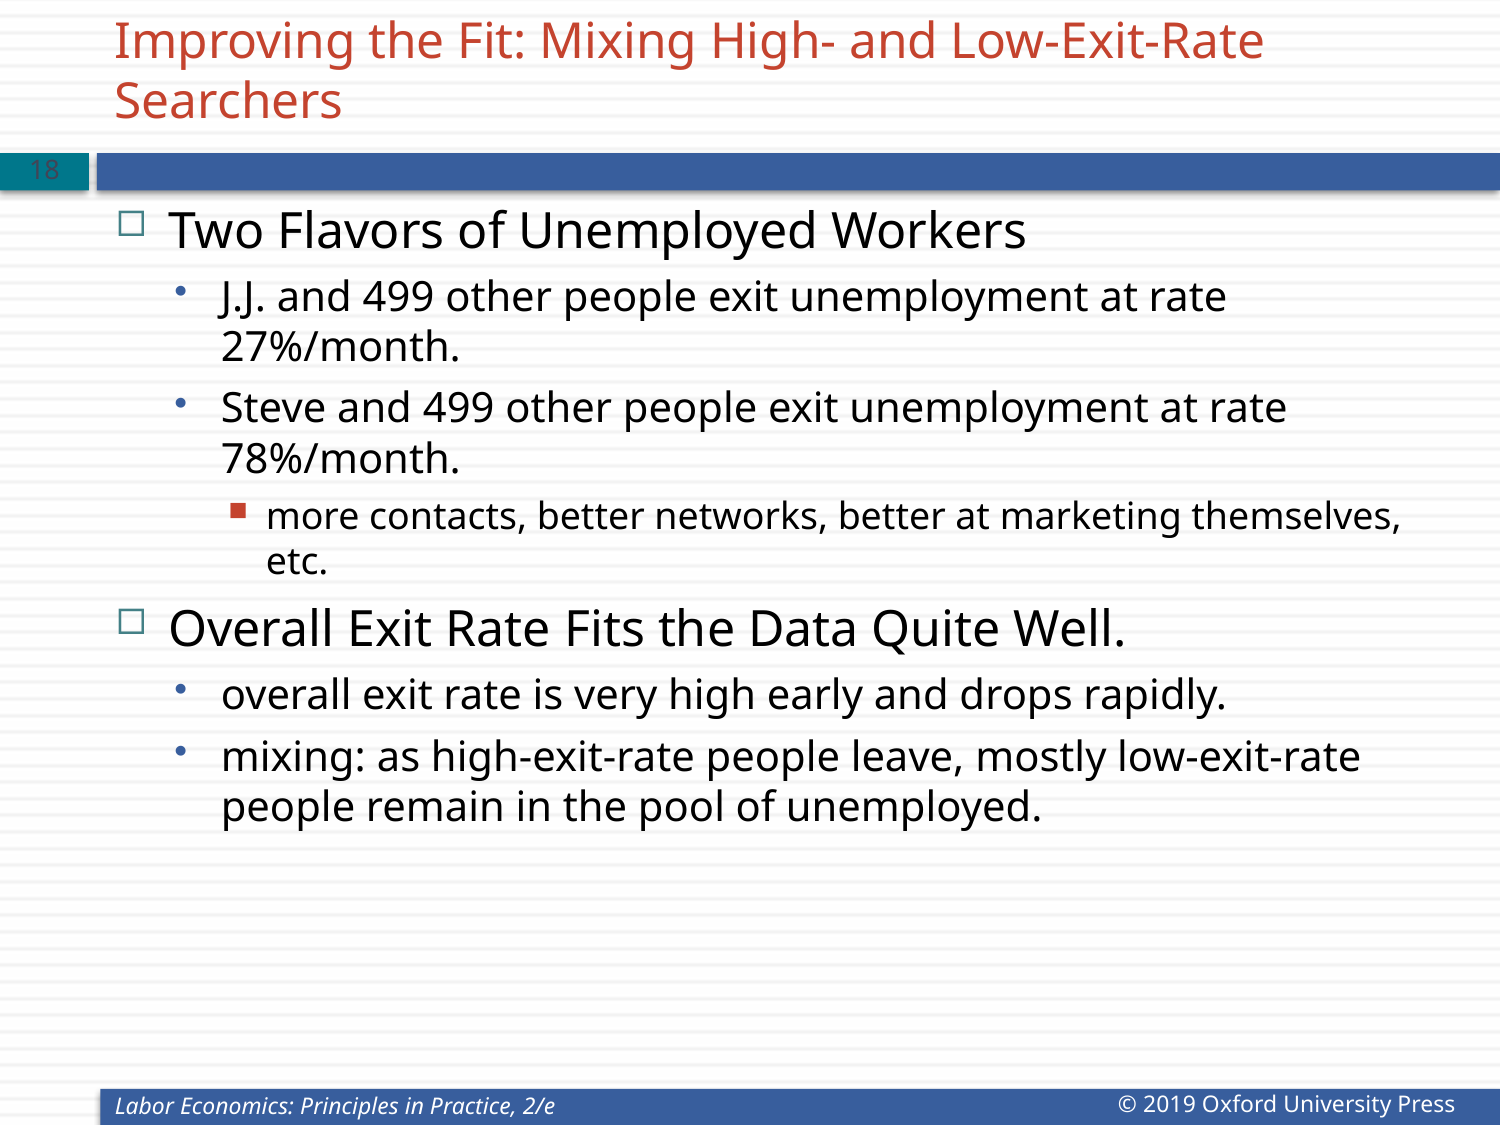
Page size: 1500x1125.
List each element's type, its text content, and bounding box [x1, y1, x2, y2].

footer © 2019 Oxford University Press [825, 1090, 1471, 1125]
list Two Flavors of Unemployed Workers J.J. and 499 other people exit unemployment at rate 27%/month. Steve and 499 other people exit unemployment at rate 78%/month. more contacts, better networks, better at marketing themselves, etc. Overall Exit Rate Fits the Data Quite Well. overall exit rate is very high early and drops rapidly. mixing: as high-exit-rate people leave, mostly low-exit-rate people remain in the pool of unemployed. [101, 190, 1473, 1084]
title Improving the Fit: Mixing High- and Low-Exit-Rate Searchers [99, 1, 1472, 136]
slide_number 17 [0, 153, 89, 191]
slide_number Labor Economics: Principles in Practice, 2/e [99, 1090, 745, 1125]
